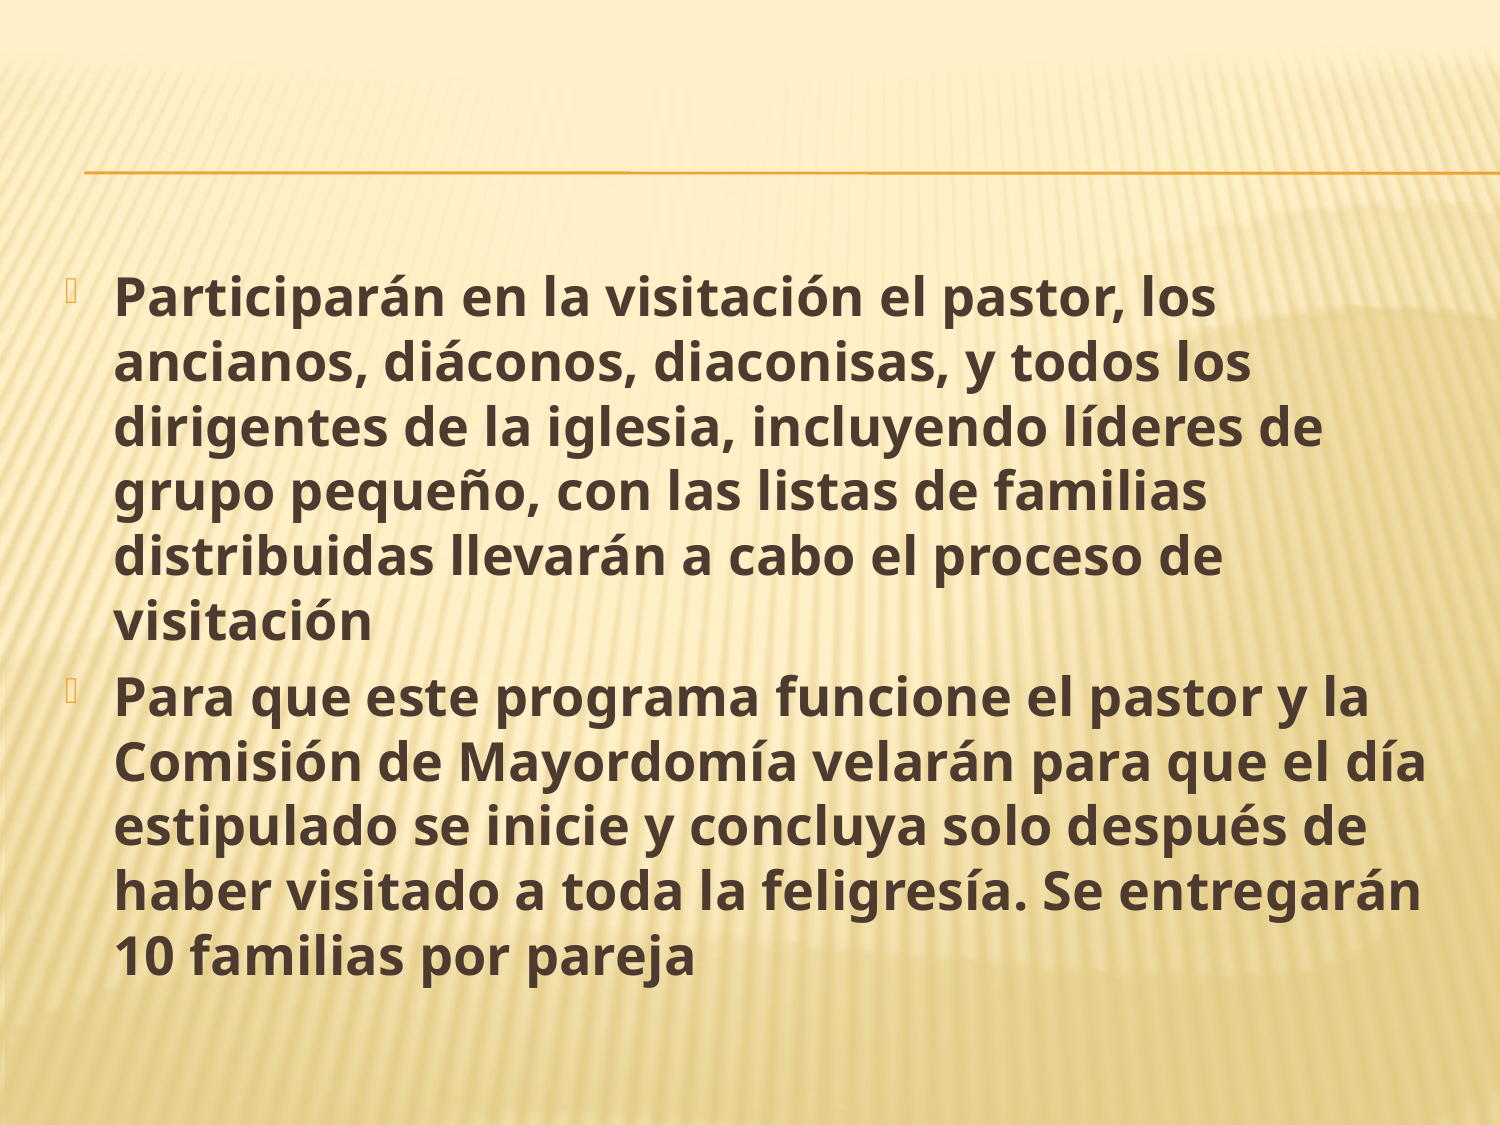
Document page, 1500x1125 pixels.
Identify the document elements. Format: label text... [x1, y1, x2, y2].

list Participarán en la visitación el pastor, los ancianos, diáconos, diaconisas, y todos los dirigentes de la iglesia, incluyendo líderes de grupo pequeño, con las listas de familias distribuidas llevarán a cabo el proceso de visitación Para que este programa funcione el pastor y la Comisión de Mayordomía velarán para que el día estipulado se inicie y concluya solo después de haber visitado a toda la feligresía. Se entregarán 10 familias por pareja [50, 254, 1475, 998]
